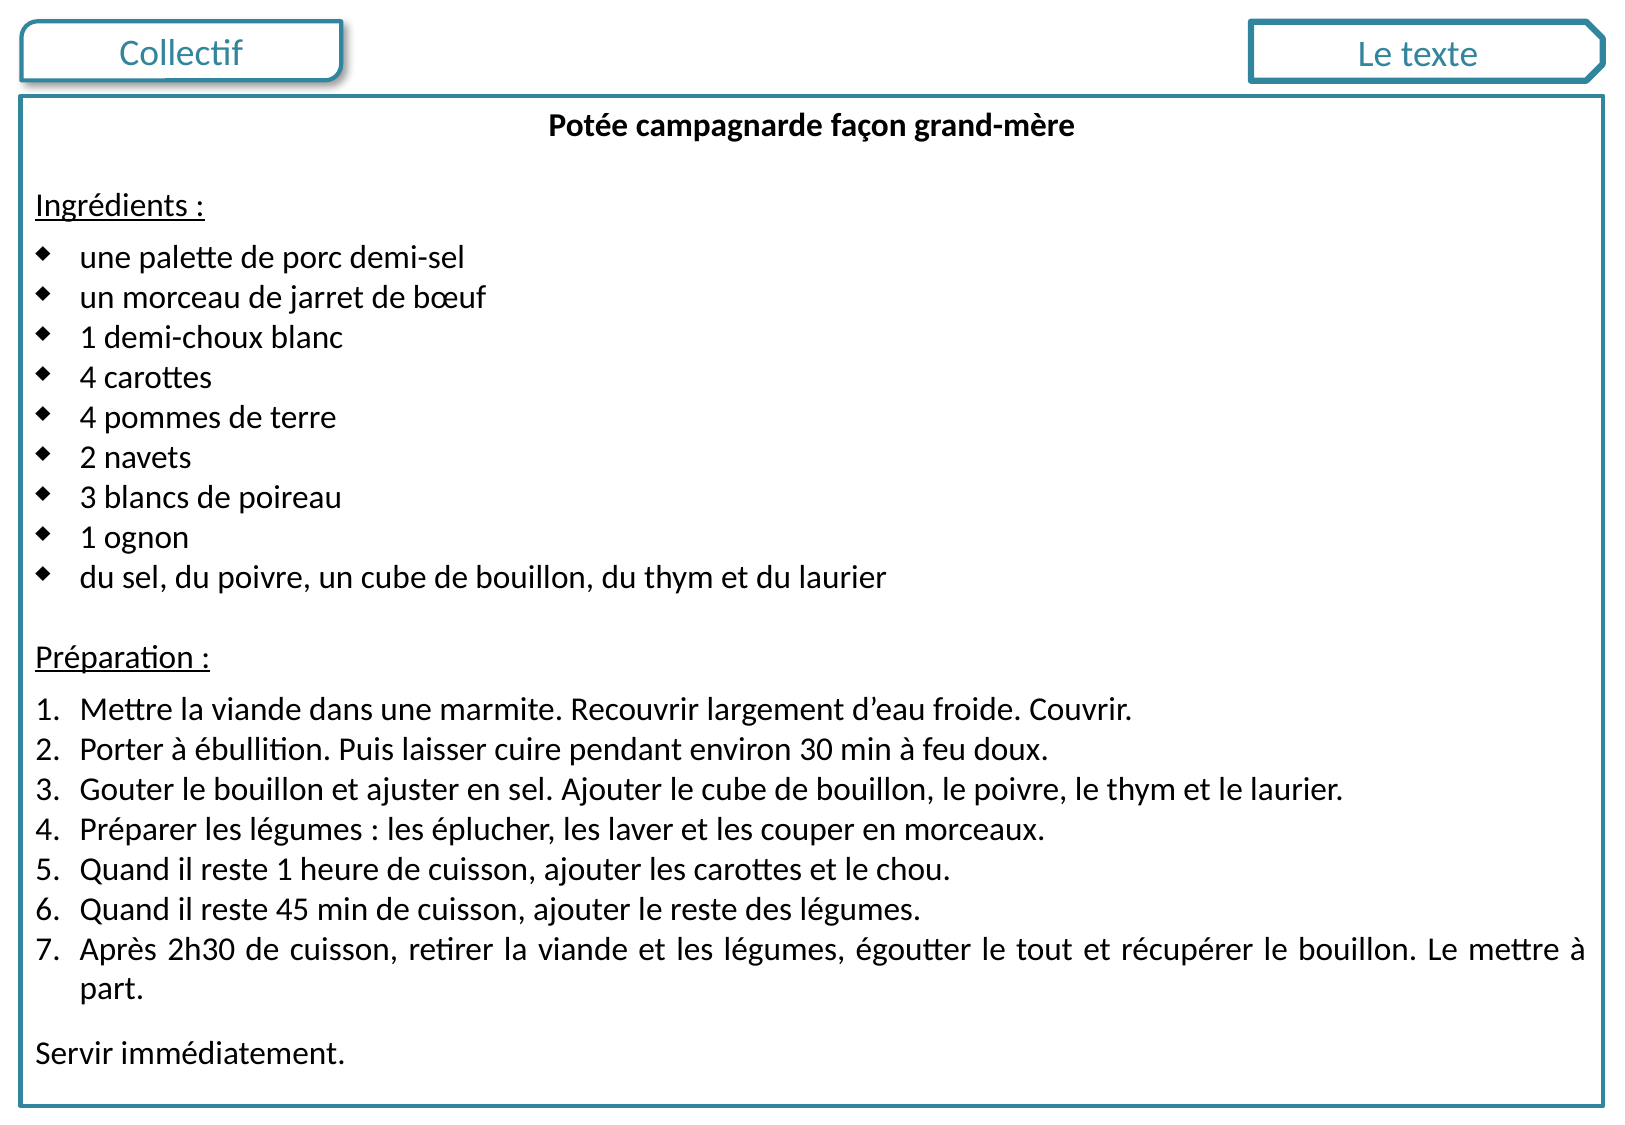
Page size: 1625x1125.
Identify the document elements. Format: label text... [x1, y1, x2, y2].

list Le texte [1251, 21, 1585, 81]
list Potée campagnarde façon grand-mère Ingrédients : une palette de porc demi-sel un morceau de jarret de bœuf 1 demi-choux blanc 4 carottes 4 pommes de terre 2 navets 3 blancs de poireau 1 ognon du sel, du poivre, un cube de bouillon, du thym et du laurier Préparation : Mettre la viande dans une marmite. Recouvrir largement d’eau froide. Couvrir. Porter à ébullition. Puis laisser cuire pendant environ 30 min à feu doux. Gouter le bouillon et ajuster en sel. Ajouter le cube de bouillon, le poivre, le thym et le laurier. Préparer les légumes : les éplucher, les laver et les couper en morceaux. Quand il reste 1 heure de cuisson, ajouter les carottes et le chou. Quand il reste 45 min de cuisson, ajouter le reste des légumes. Après 2h30 de cuisson, retirer la viande et les légumes, égoutter le tout et récupérer le bouillon. Le mettre à part. Servir immédiatement. [18, 94, 1605, 1108]
